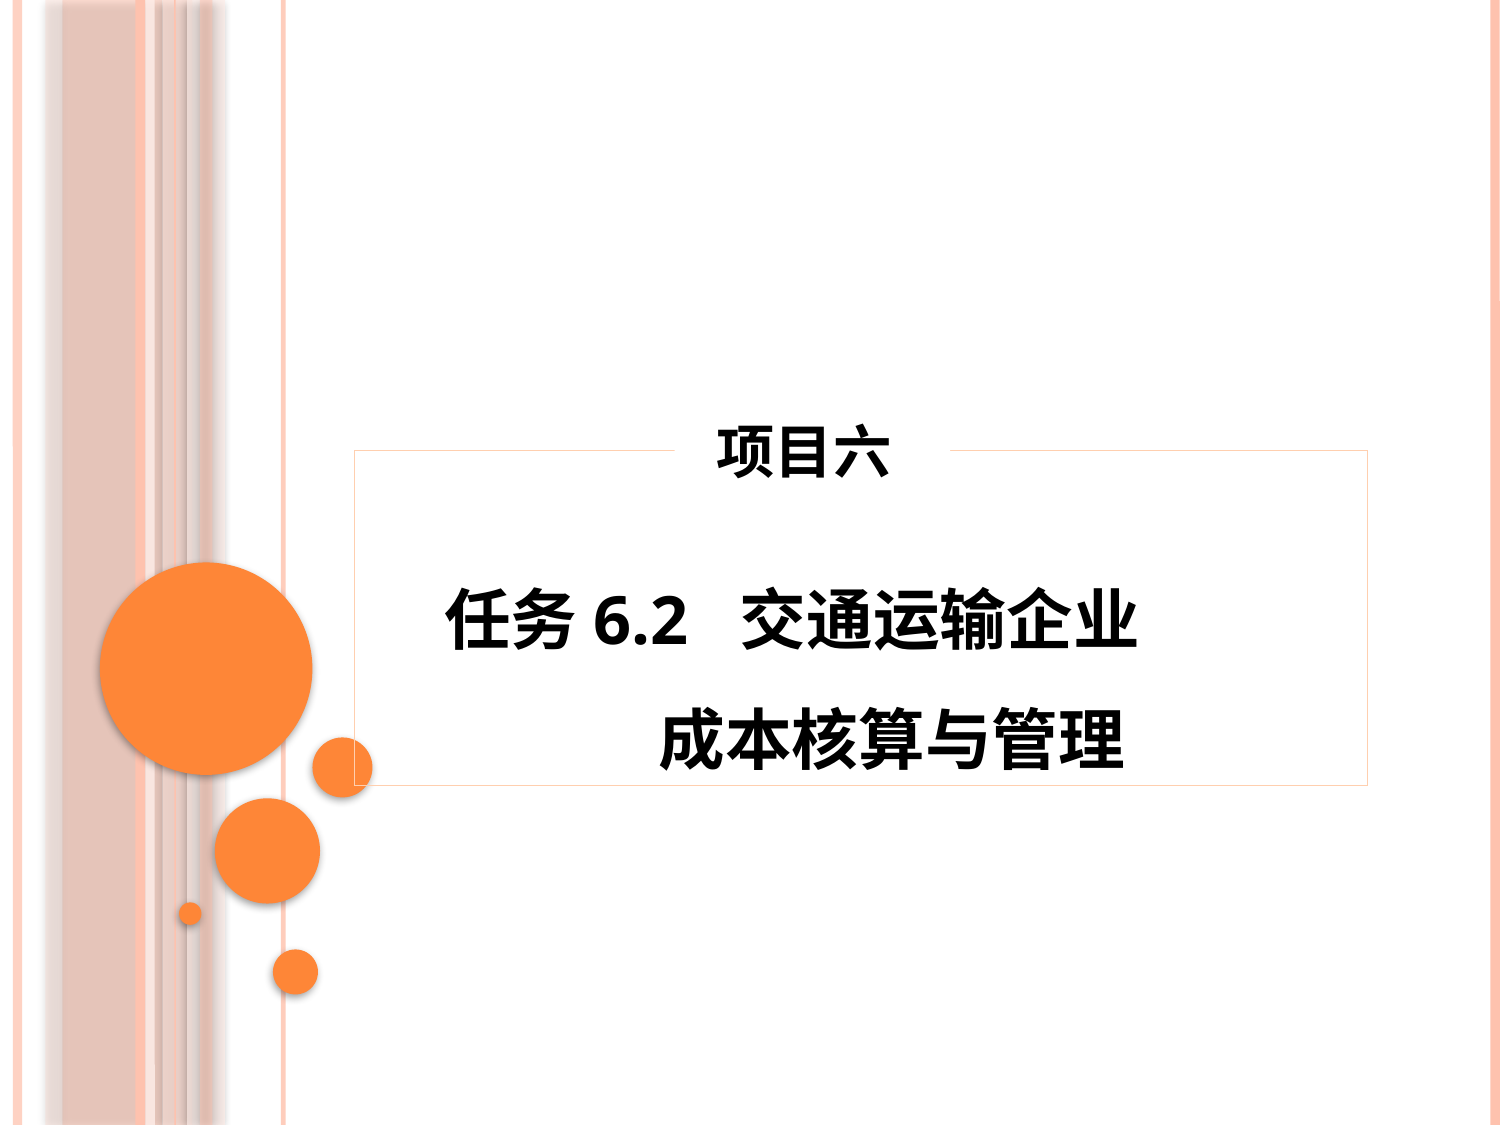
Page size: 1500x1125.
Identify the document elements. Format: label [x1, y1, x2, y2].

text_box [353, 407, 1368, 830]
